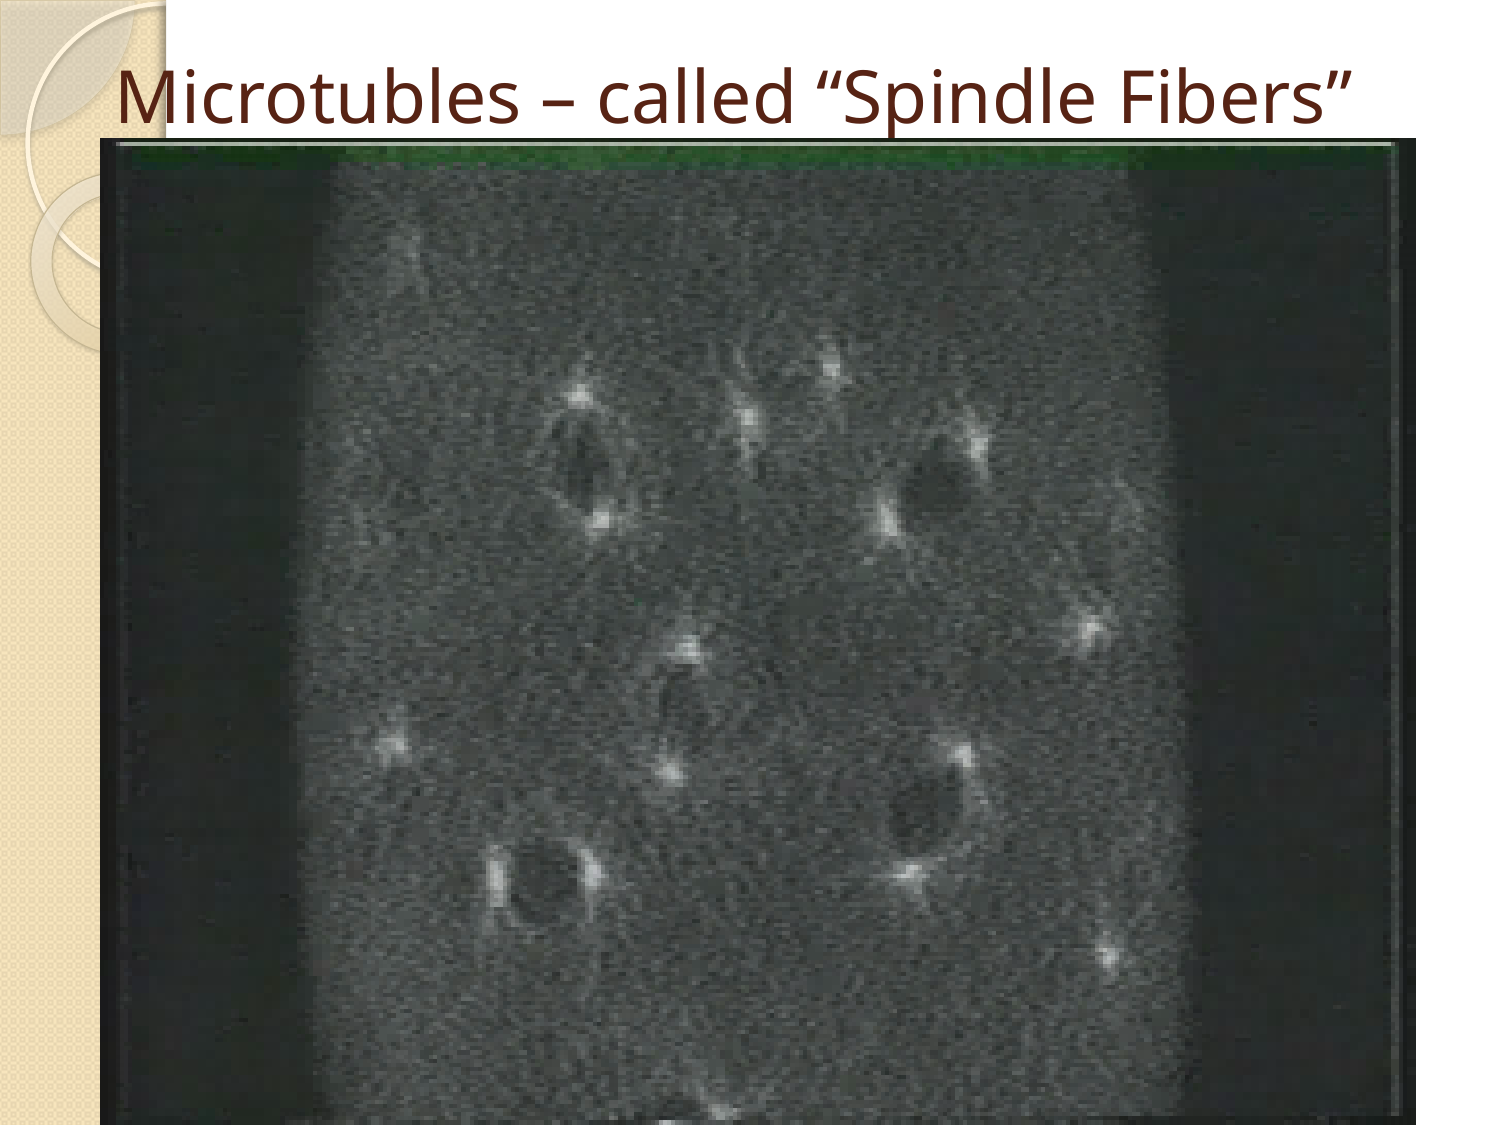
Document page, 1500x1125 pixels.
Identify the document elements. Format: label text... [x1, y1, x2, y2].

title Microtubles – called “Spindle Fibers” [99, 0, 1375, 134]
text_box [99, 137, 1417, 1125]
